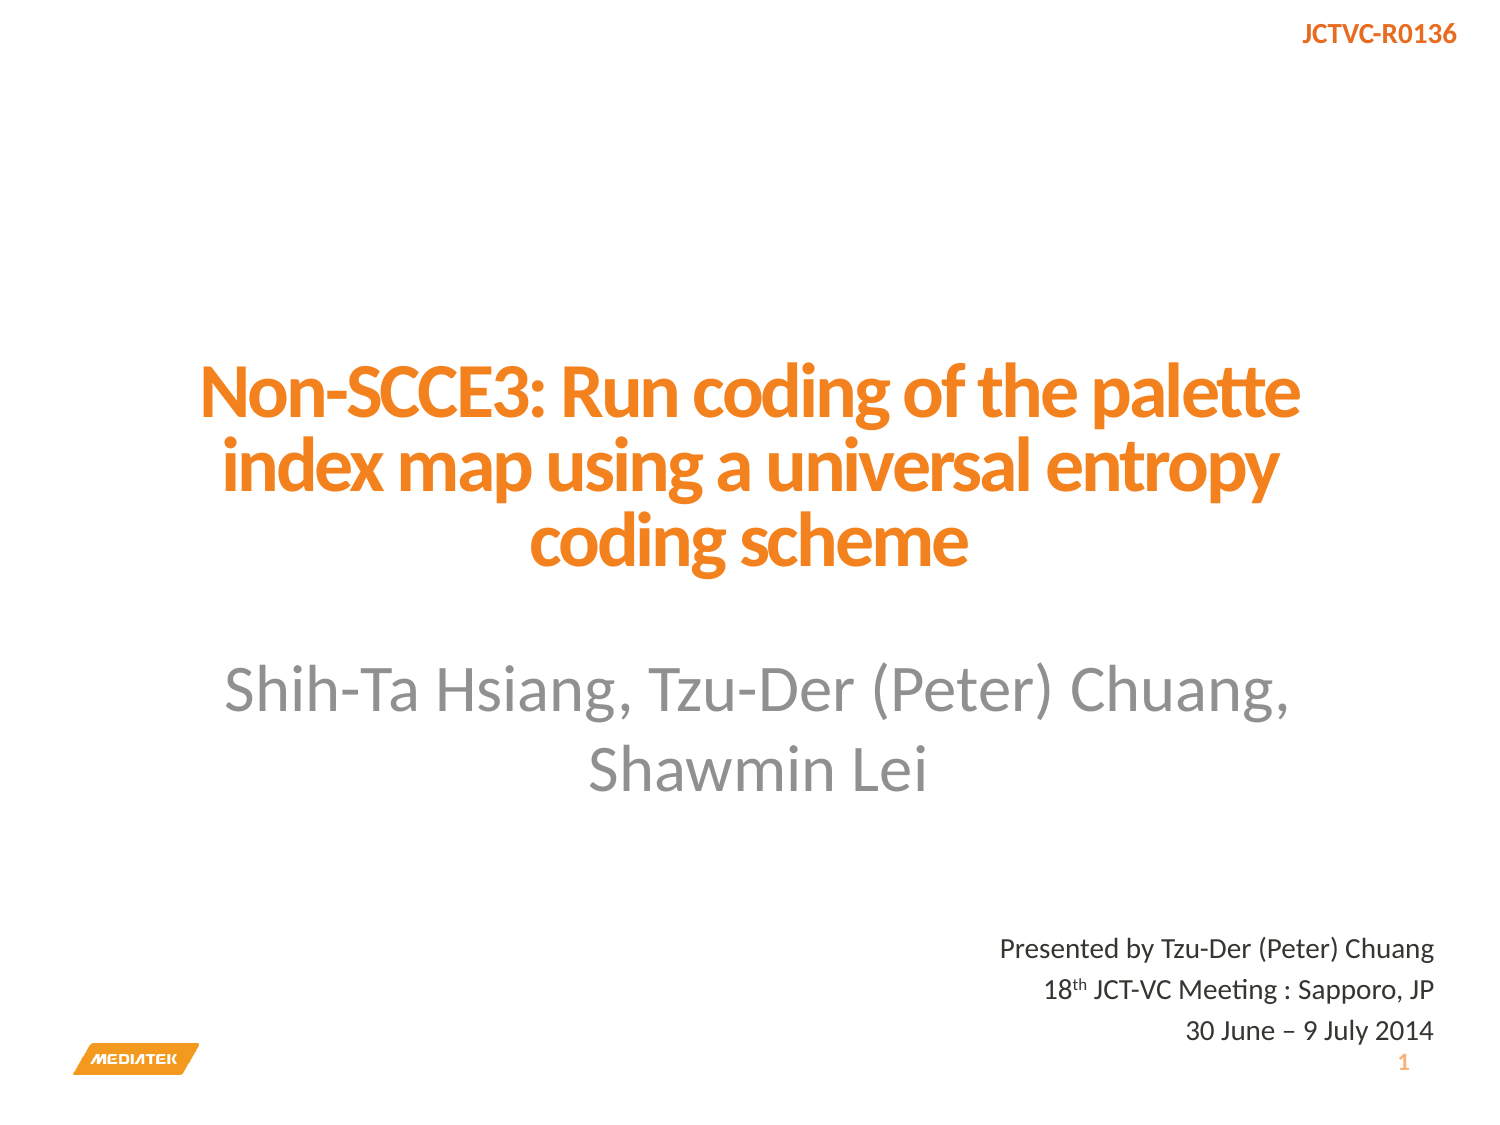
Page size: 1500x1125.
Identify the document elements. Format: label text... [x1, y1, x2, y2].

title Non-SCCE3: Run coding of the palette index map using a universal entropy coding scheme [112, 349, 1388, 591]
subtitle Shih-Ta Hsiang, Tzu-Der (Peter) Chuang, Shawmin Lei [194, 637, 1323, 925]
text_box Presented by Tzu-Der (Peter) Chuang 18th JCT-VC Meeting : Sapporo, JP 30 June – 9 July 2014 [868, 922, 1450, 1054]
slide_number 1 [1251, 1029, 1425, 1090]
picture [73, 1043, 199, 1075]
